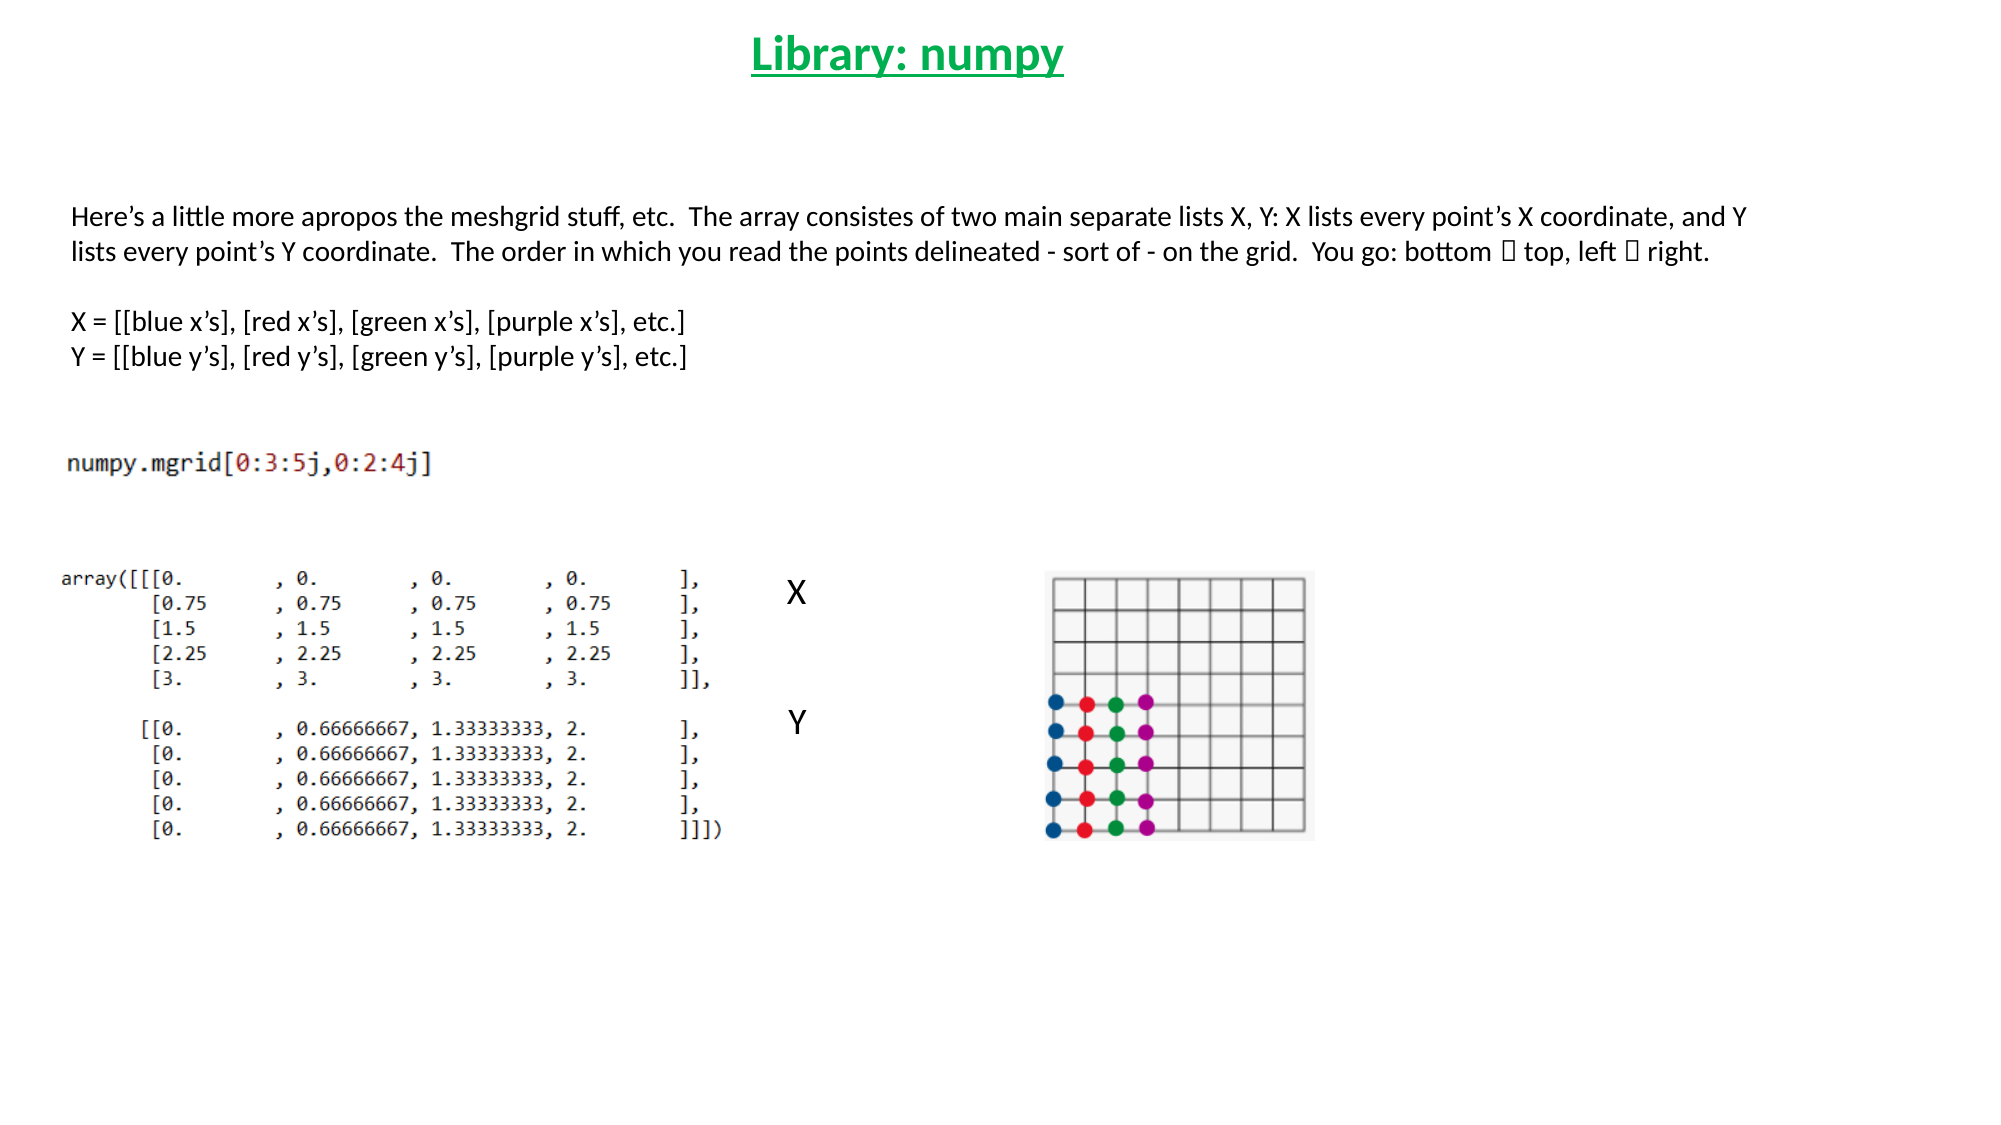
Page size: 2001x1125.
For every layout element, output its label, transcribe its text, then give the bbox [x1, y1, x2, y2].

text_box Here’s a little more apropos the meshgrid stuff, etc. The array consistes of two main separate lists X, Y: X lists every point’s X coordinate, and Y lists every point’s Y coordinate. The order in which you read the points delineated - sort of - on the grid. You go: bottom  top, left  right. X = [[blue x’s], [red x’s], [green x’s], [purple x’s], etc.] Y = [[blue y’s], [red y’s], [green y’s], [purple y’s], etc.] [56, 189, 1770, 380]
picture [1041, 562, 1315, 841]
picture [56, 565, 736, 853]
text_box X [772, 559, 822, 620]
text_box Y [773, 689, 822, 750]
picture [56, 444, 446, 486]
text_box Library: numpy [736, 12, 1080, 88]
